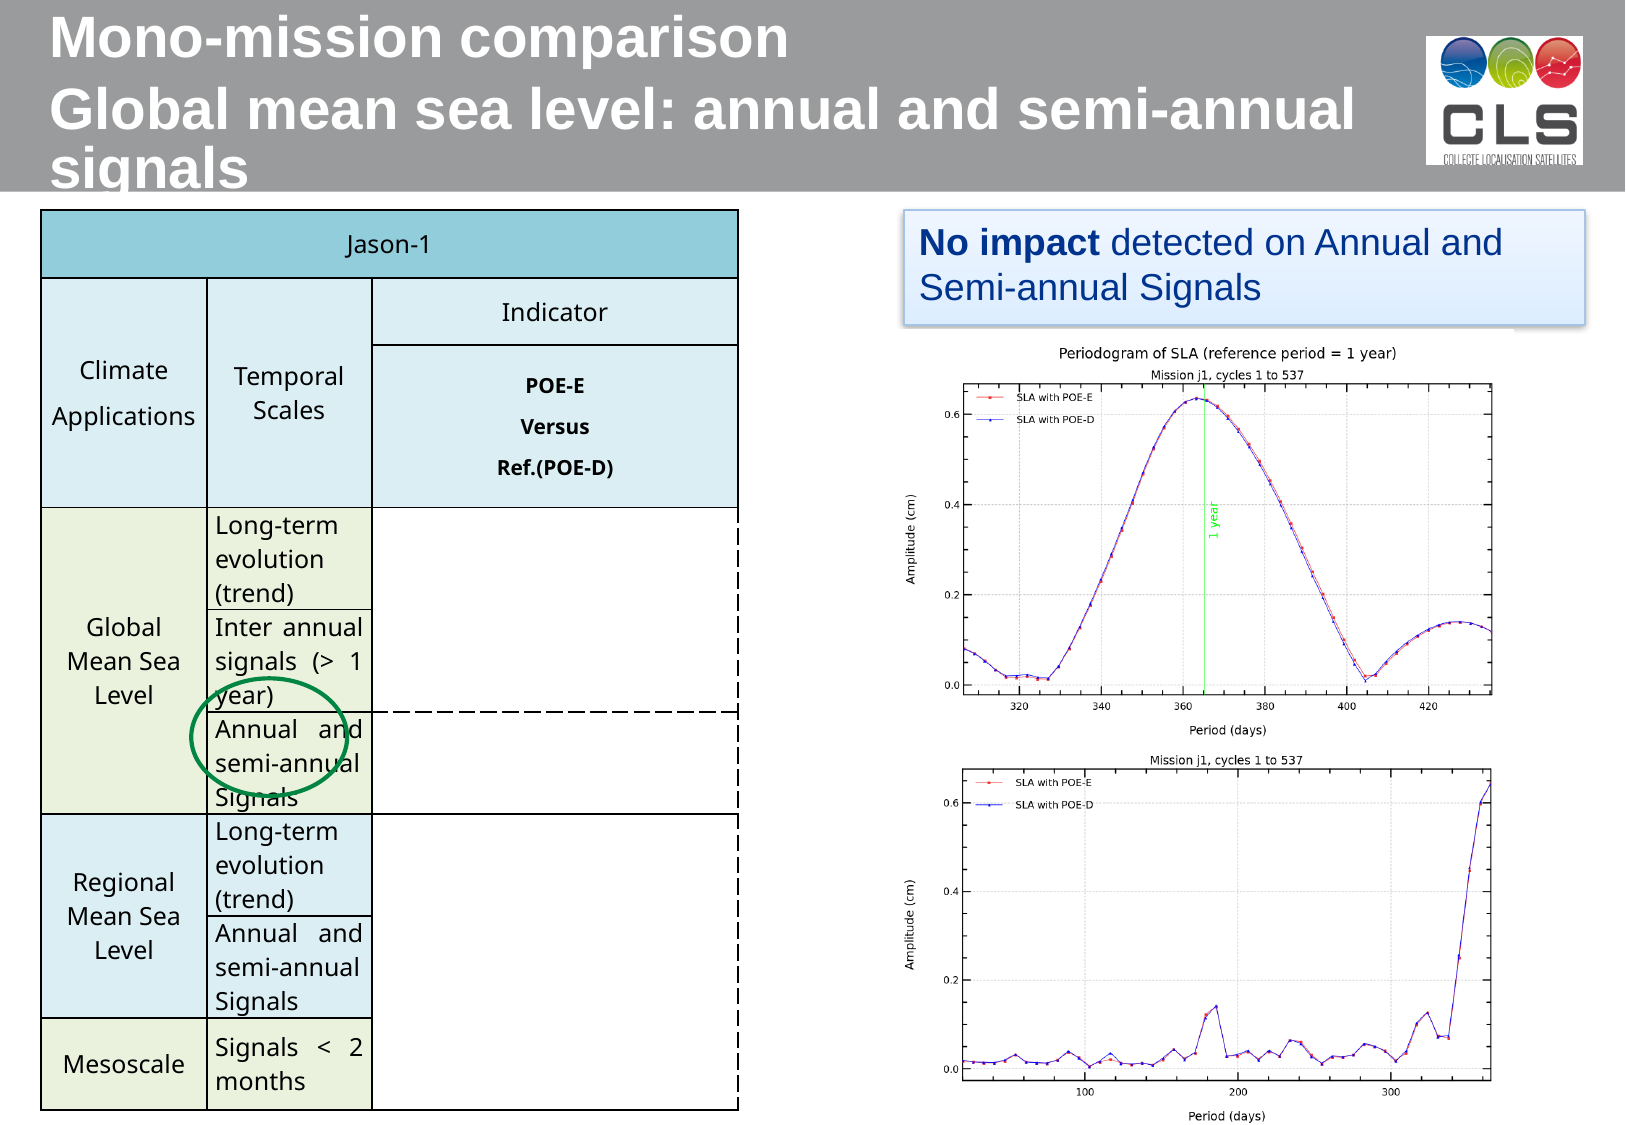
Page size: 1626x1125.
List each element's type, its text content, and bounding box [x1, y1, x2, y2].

table_cell [373, 712, 738, 813]
picture [880, 329, 1514, 1125]
text_box Mono-mission comparison Global mean sea level: annual and semi-annual signals [34, 3, 1454, 134]
text_box No impact detected on Annual and Semi-annual Signals [903, 209, 1586, 326]
table_cell Climate Applications [42, 279, 206, 507]
table_cell Signals < 2 months [208, 1019, 371, 1109]
table_cell Temporal Scales [208, 279, 371, 507]
text_box [189, 676, 350, 799]
table_cell Inter annual signals (> 1 year) [208, 610, 371, 711]
table_cell Long-term evolution (trend) [208, 815, 371, 915]
table_cell Annual and semi-annual Signals [208, 917, 371, 1017]
picture [1426, 36, 1583, 165]
table_header Jason-1 [42, 211, 737, 277]
table_cell [373, 815, 738, 1109]
table_cell POE-E Versus Ref.(POE-D) [373, 346, 737, 507]
table_cell Long-term evolution (trend) [208, 508, 371, 609]
table_cell Mesoscale [42, 1019, 206, 1109]
table_cell Global Mean Sea Level [42, 508, 206, 813]
table_cell Annual and semi-annual Signals [208, 713, 371, 813]
table_cell Indicator [373, 279, 737, 344]
table_cell Regional Mean Sea Level [42, 815, 206, 1017]
table_cell [373, 508, 738, 712]
